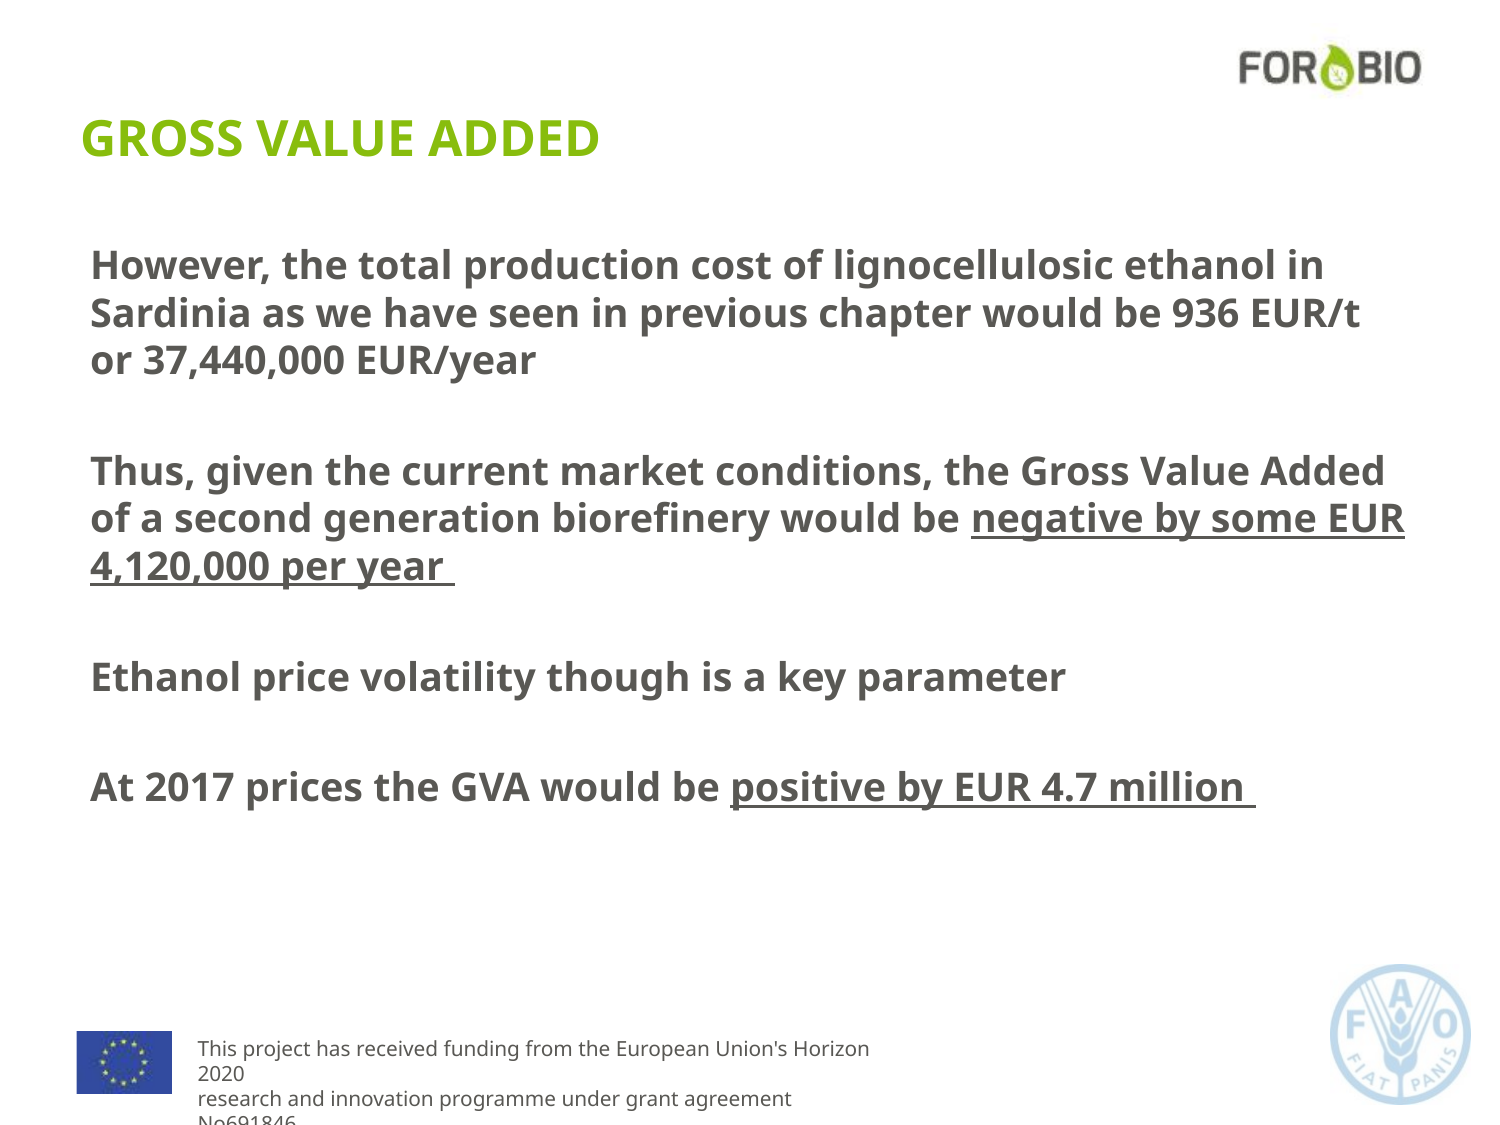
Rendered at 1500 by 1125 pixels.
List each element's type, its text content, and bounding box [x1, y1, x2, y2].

picture [1187, 23, 1473, 114]
title GROSS VALUE ADDED [64, 42, 1235, 231]
text_box However, the total production cost of lignocellulosic ethanol in Sardinia as we have seen in previous chapter would be 936 EUR/t or 37,440,000 EUR/year Thus, given the current market conditions, the Gross Value Added of a second generation biorefinery would be negative by some EUR 4,120,000 per year Ethanol price volatility though is a key parameter At 2017 prices the GVA would be positive by EUR 4.7 million [74, 232, 1425, 870]
picture [76, 1031, 172, 1094]
picture [1330, 963, 1471, 1105]
